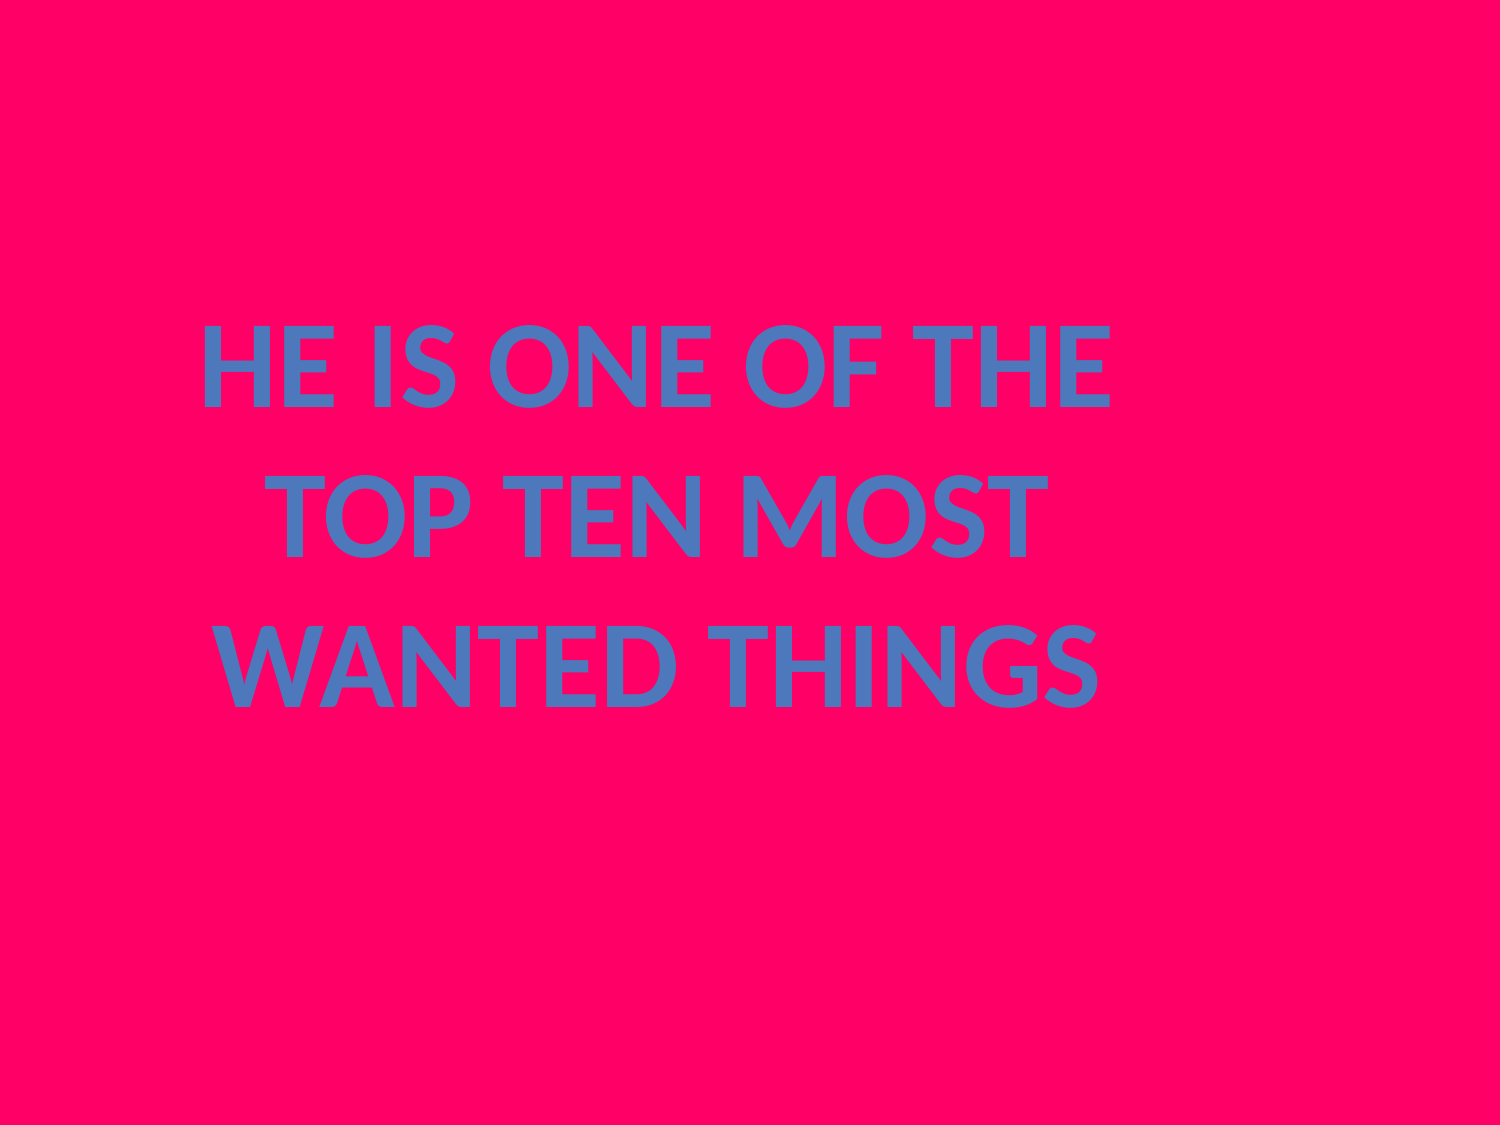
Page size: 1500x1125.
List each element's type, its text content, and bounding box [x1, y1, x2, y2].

text_box He is one of the top ten most wanted things [75, 274, 1240, 740]
